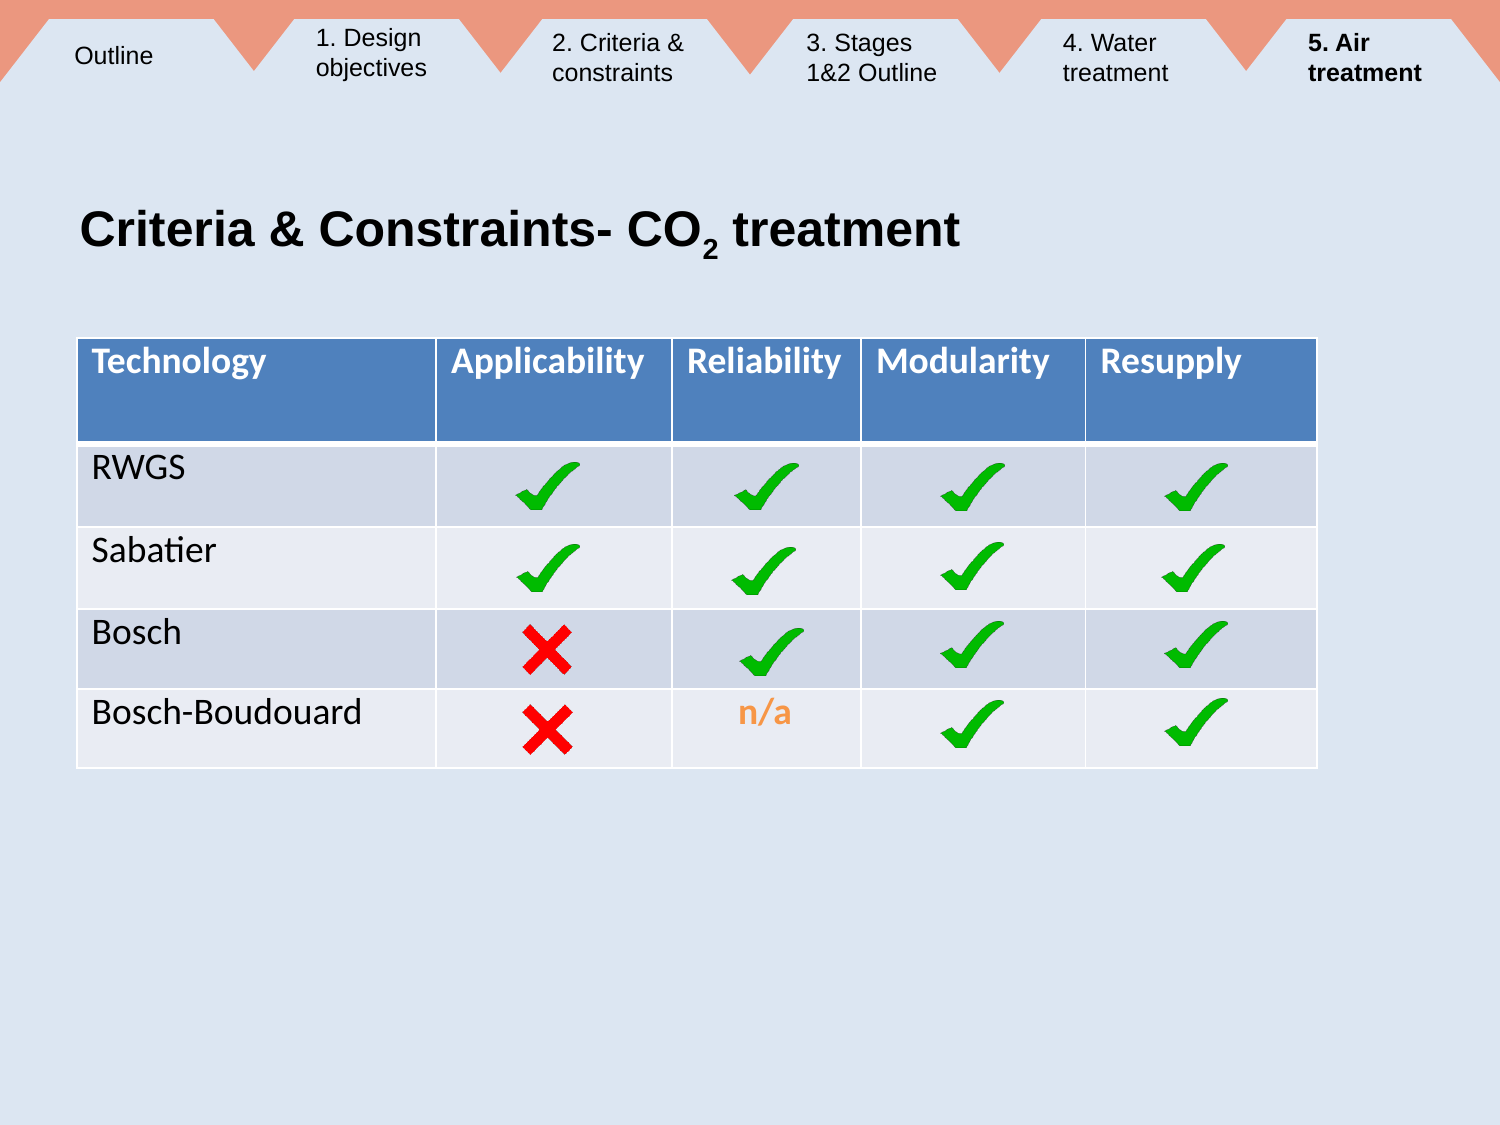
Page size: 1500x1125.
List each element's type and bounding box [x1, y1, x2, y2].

picture [734, 463, 799, 511]
list [0, 0, 1500, 1125]
picture [1163, 698, 1228, 746]
picture [1160, 544, 1225, 592]
picture [515, 544, 580, 592]
picture [940, 700, 1005, 748]
picture [1163, 621, 1228, 669]
picture [519, 622, 573, 676]
picture [739, 628, 804, 676]
picture [940, 542, 1004, 590]
picture [940, 621, 1004, 669]
picture [731, 547, 796, 595]
picture [1163, 463, 1228, 511]
picture [519, 702, 574, 756]
picture [515, 462, 580, 510]
picture [940, 463, 1005, 511]
